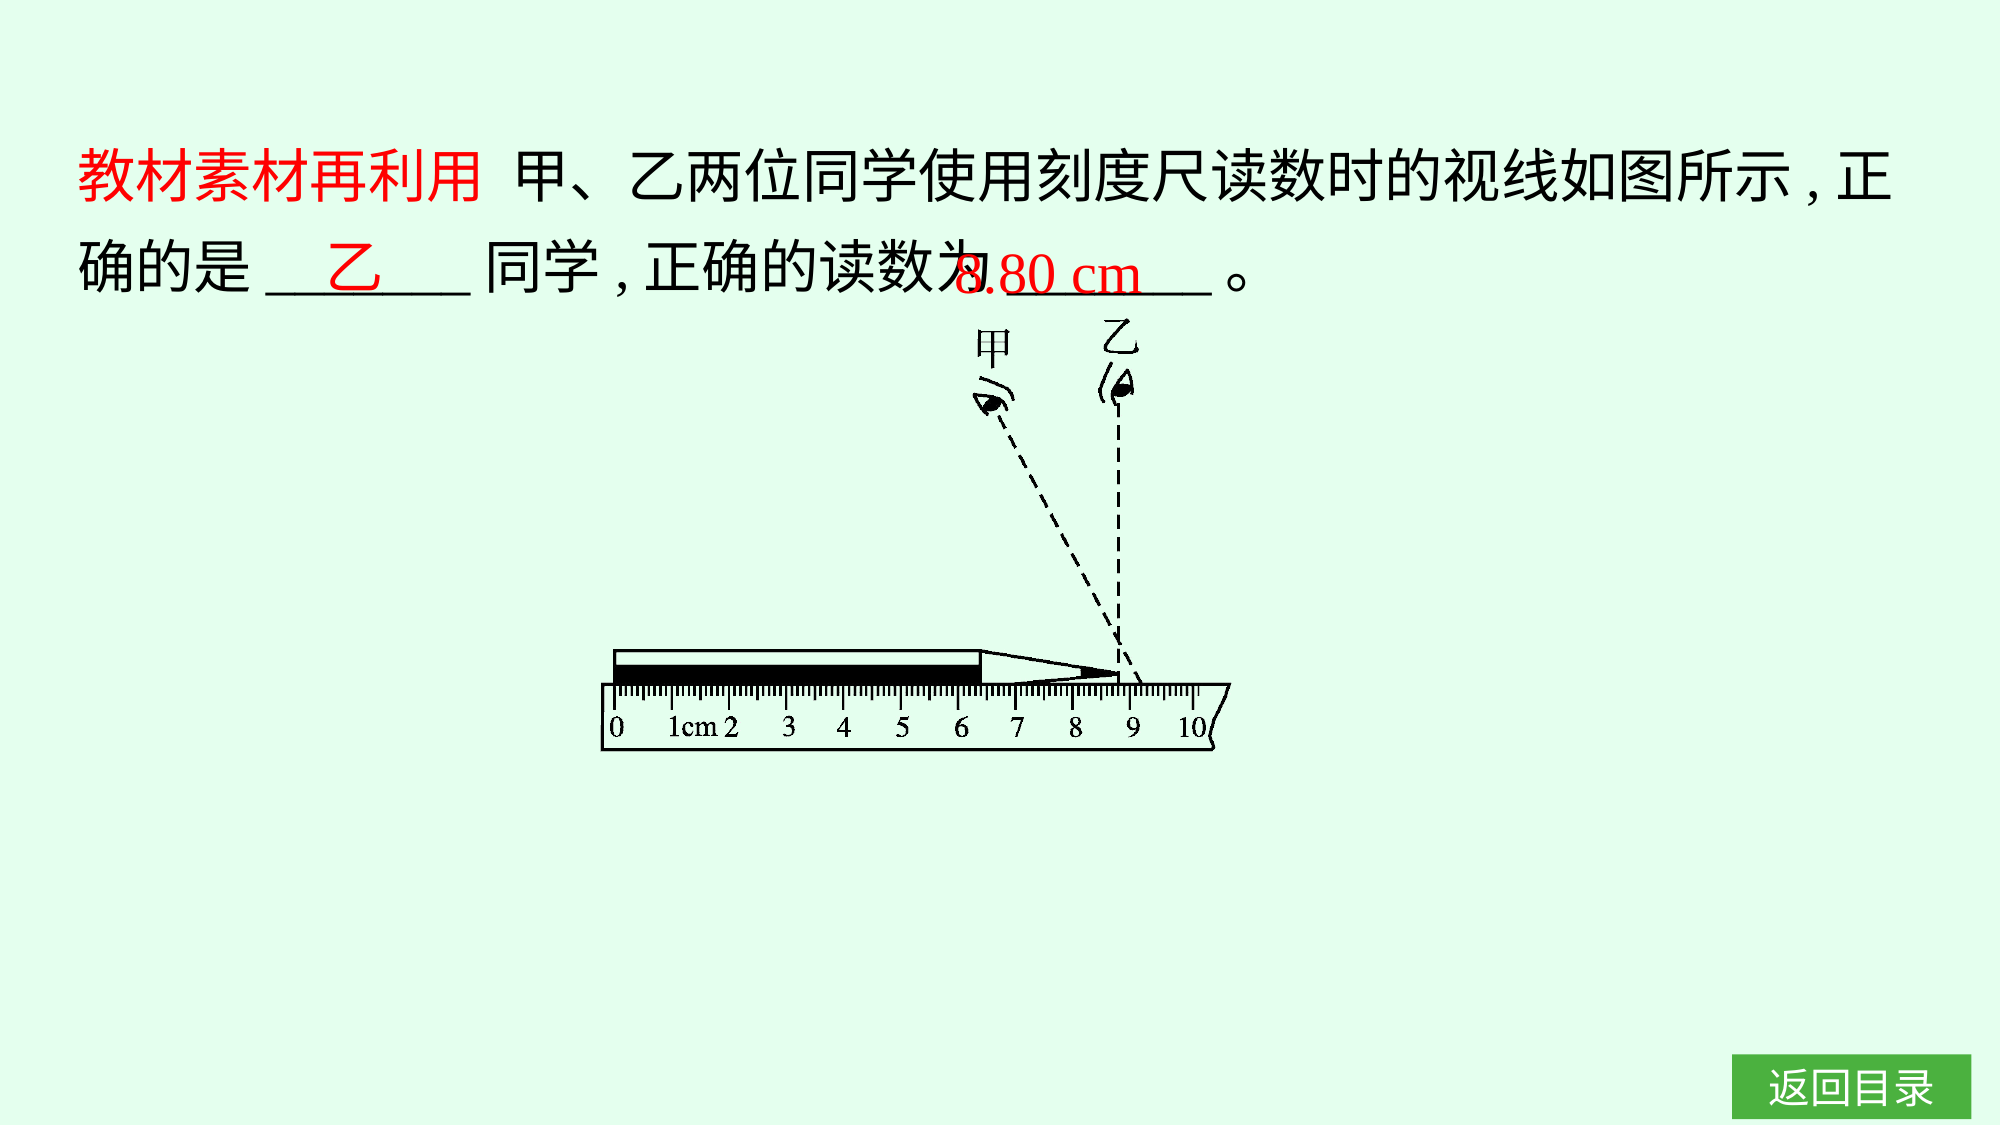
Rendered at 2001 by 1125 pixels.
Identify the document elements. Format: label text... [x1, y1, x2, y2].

text_box 乙 [310, 201, 412, 308]
text_box 教材素材再利用 甲、乙两位同学使用刻度尺读数时的视线如图所示,正确的是_______同学,正确的读数为_______。 [62, 111, 1938, 308]
text_box 8.80 cm [940, 206, 1173, 313]
picture [599, 314, 1233, 752]
